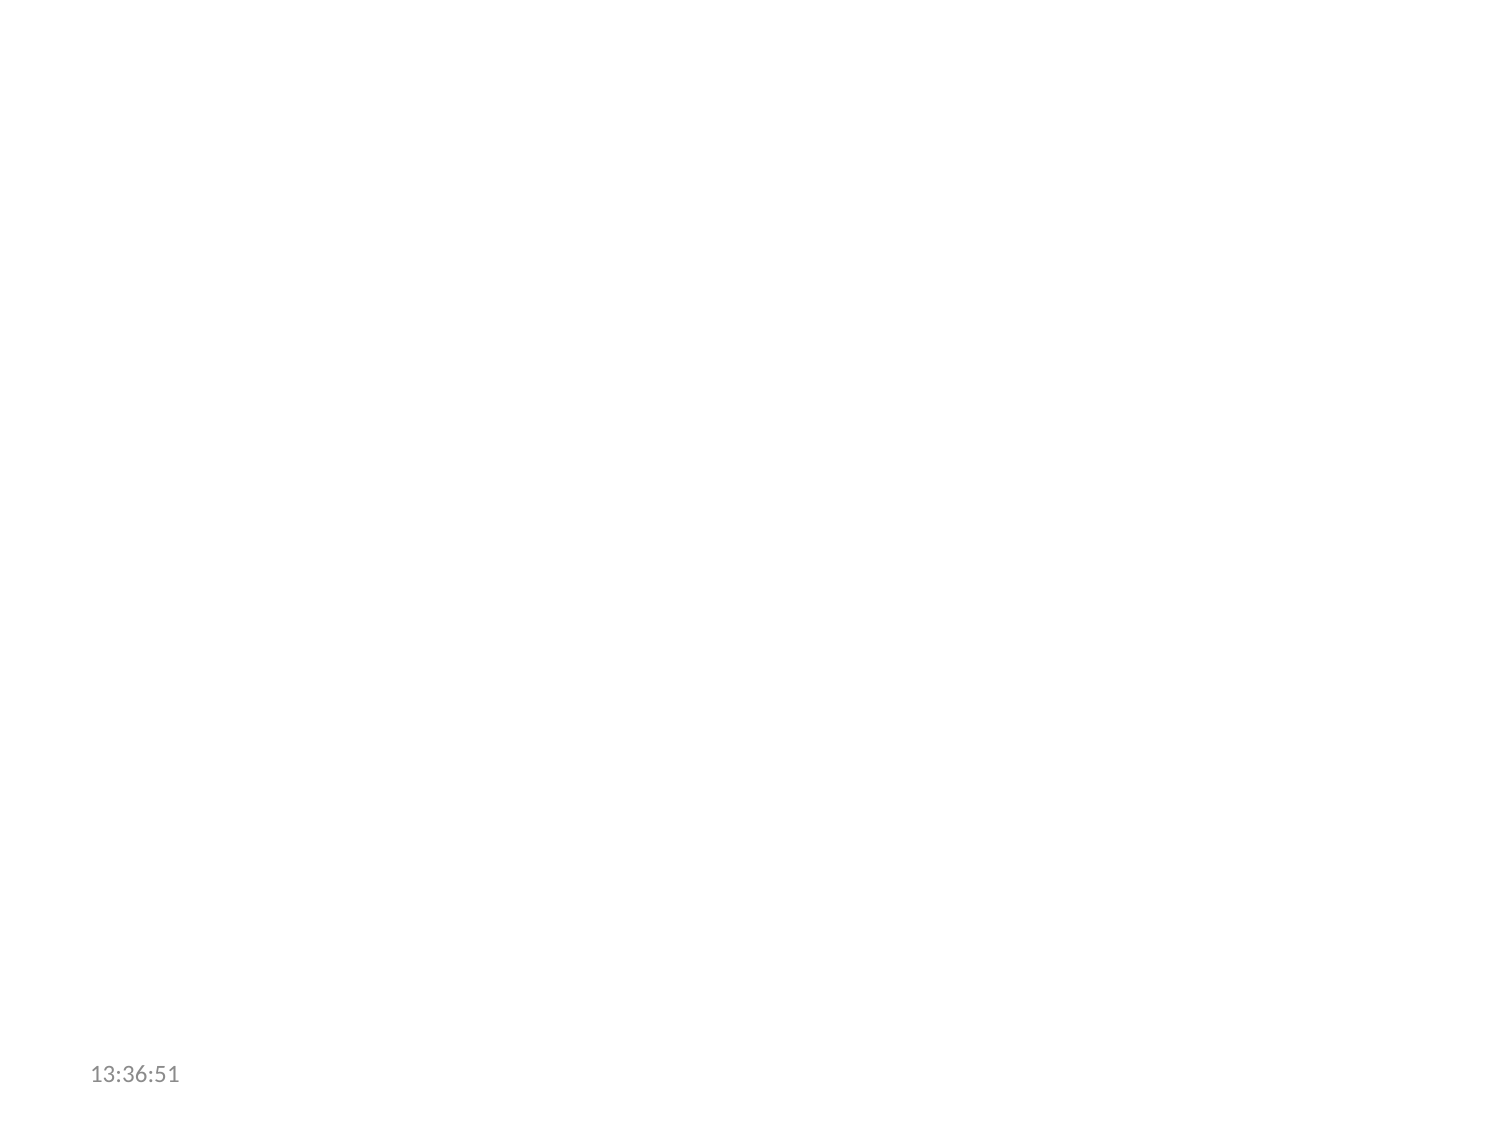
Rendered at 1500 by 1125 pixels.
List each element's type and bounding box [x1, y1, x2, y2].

slide_number [75, 1042, 425, 1103]
